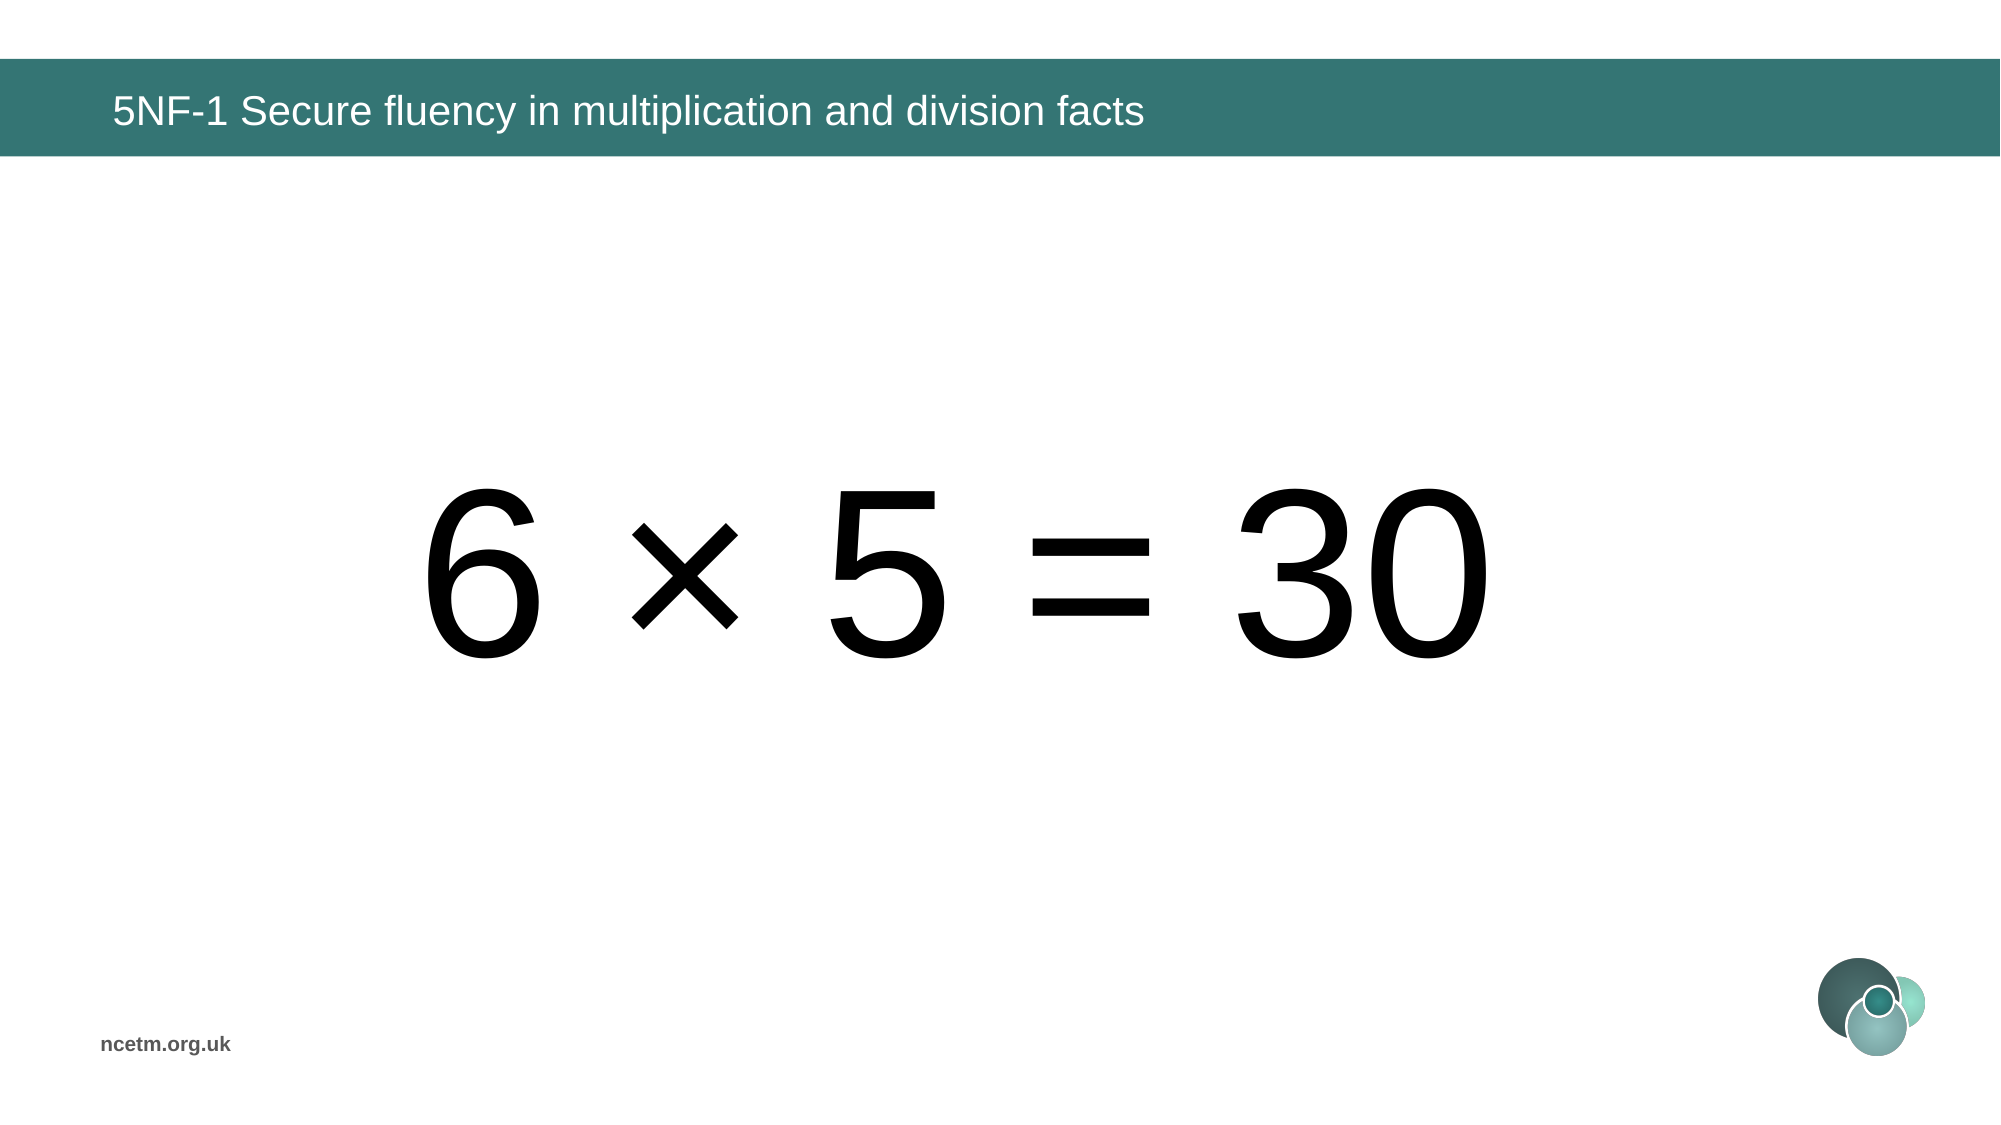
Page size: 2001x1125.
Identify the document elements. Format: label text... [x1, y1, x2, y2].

title 5NF-1 Secure fluency in multiplication and division facts [97, 76, 1945, 147]
picture [1818, 958, 1925, 1056]
text_box 6 × 5 = [401, 409, 1214, 712]
text_box 30 [1214, 409, 1511, 712]
